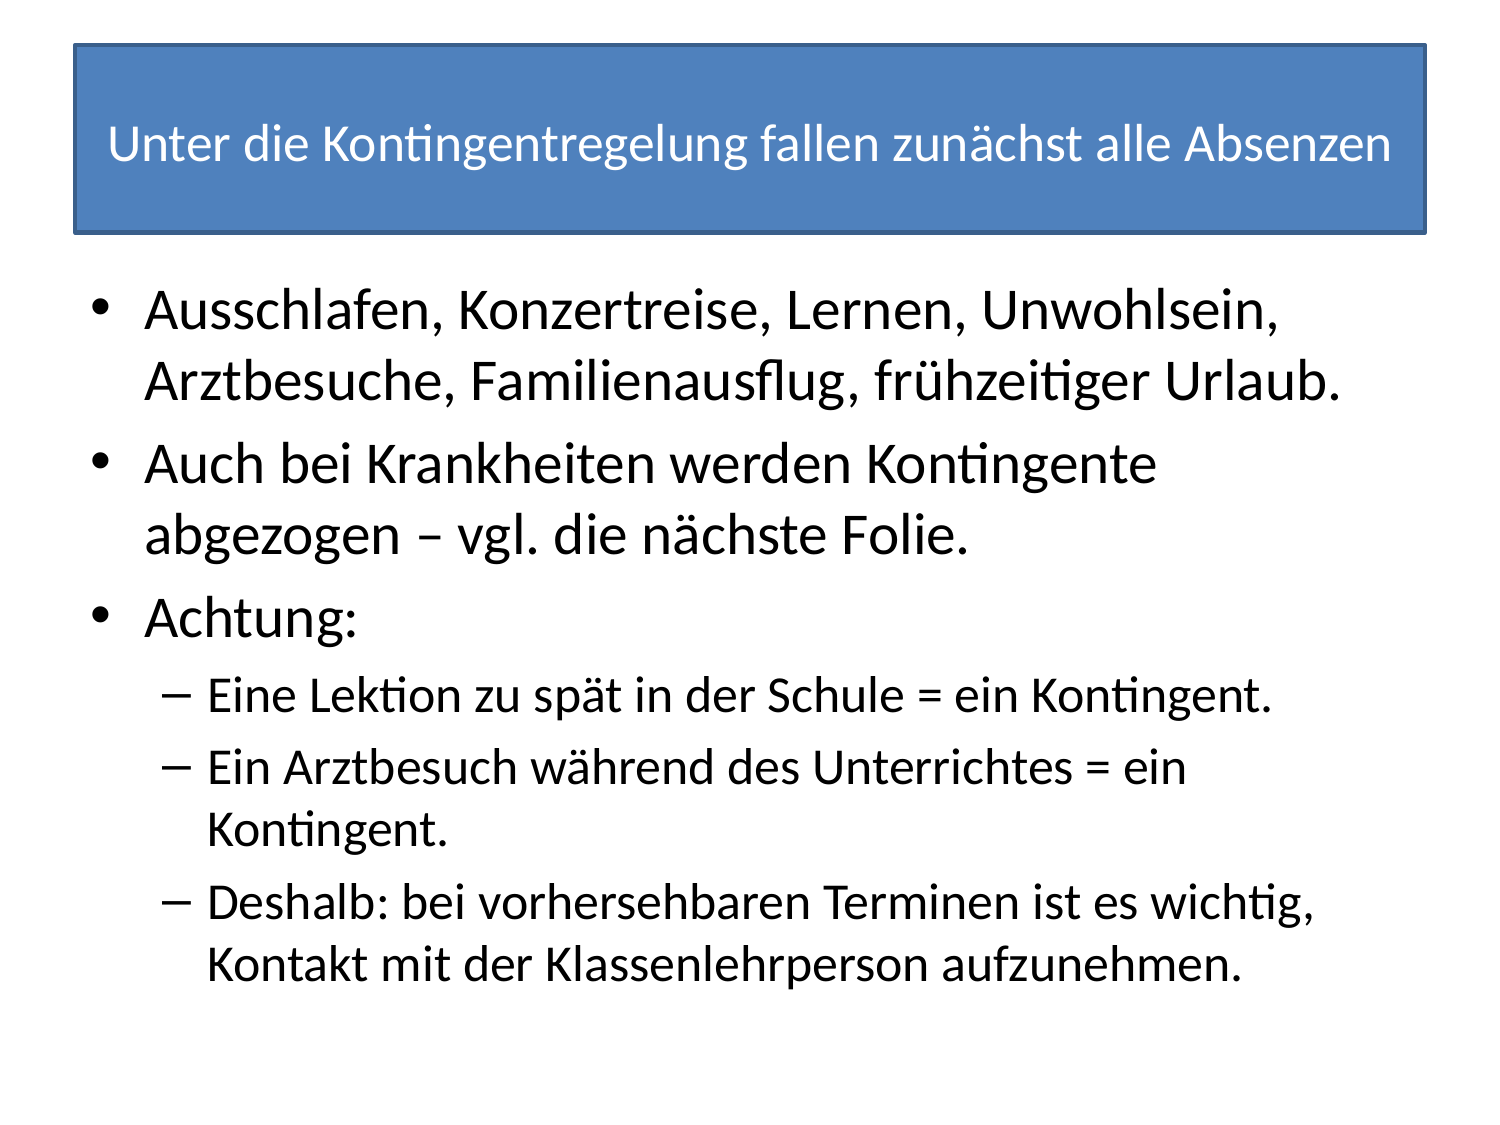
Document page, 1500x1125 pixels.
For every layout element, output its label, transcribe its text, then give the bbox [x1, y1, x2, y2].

title Unter die Kontingentregelung fallen zunächst alle Absenzen [73, 43, 1427, 235]
list Ausschlafen, Konzertreise, Lernen, Unwohlsein, Arztbesuche, Familienausflug, frühzeitiger Urlaub. Auch bei Krankheiten werden Kontingente abgezogen – vgl. die nächste Folie. Achtung: Eine Lektion zu spät in der Schule = ein Kontingent. Ein Arztbesuch während des Unterrichtes = ein Kontingent. Deshalb: bei vorhersehbaren Terminen ist es wichtig, Kontakt mit der Klassenlehrperson aufzunehmen. [75, 262, 1425, 1005]
